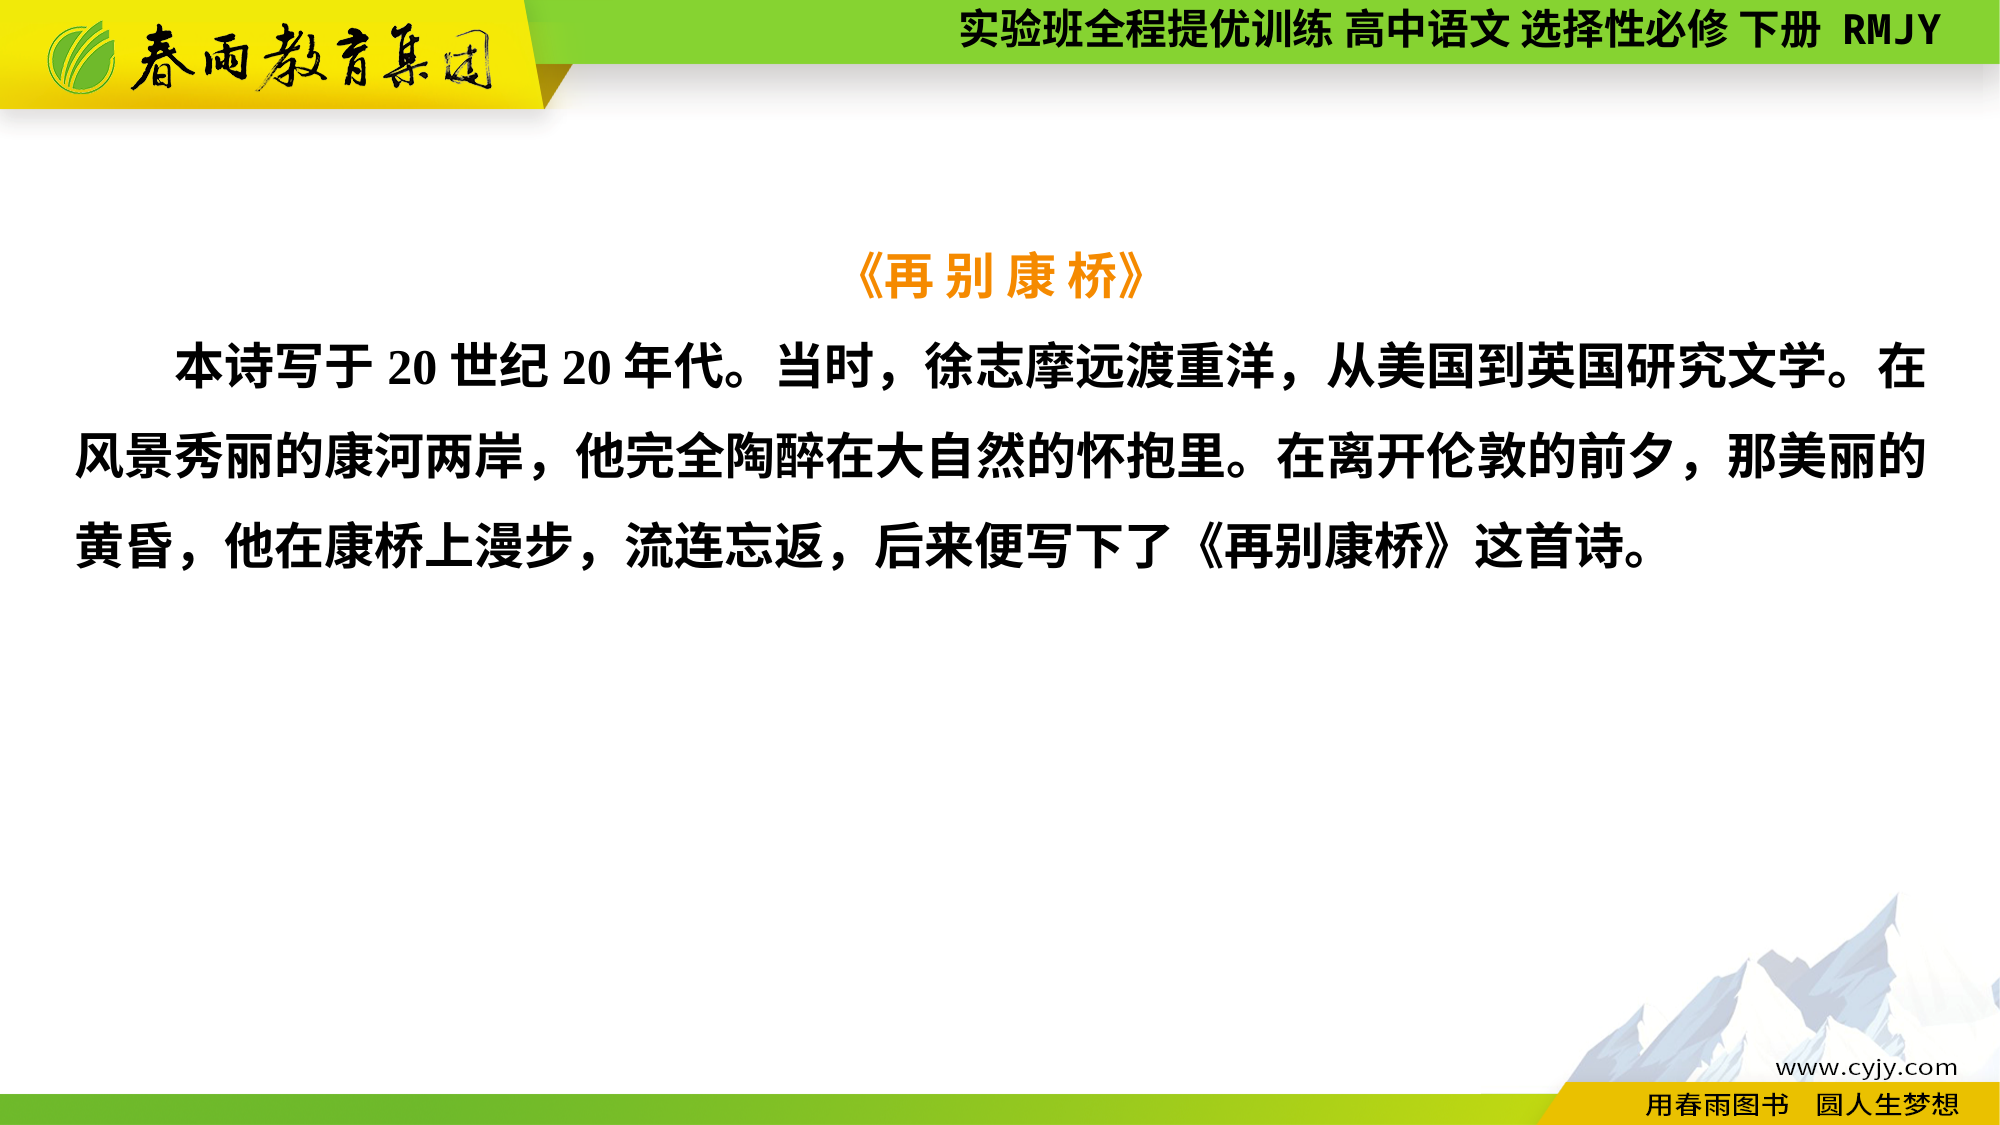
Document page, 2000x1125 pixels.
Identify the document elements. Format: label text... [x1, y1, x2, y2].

picture [0, 0, 2000, 1125]
list 《再 别 康 桥》 本诗写于20世纪20年代。当时，徐志摩远渡重洋，从美国到英国研究文学。在风景秀丽的康河两岸，他完全陶醉在大自然的怀抱里。在离开伦敦的前夕，那美丽的黄昏，他在康桥上漫步，流连忘返，后来便写下了《再别康桥》这首诗。 [59, 207, 1944, 575]
